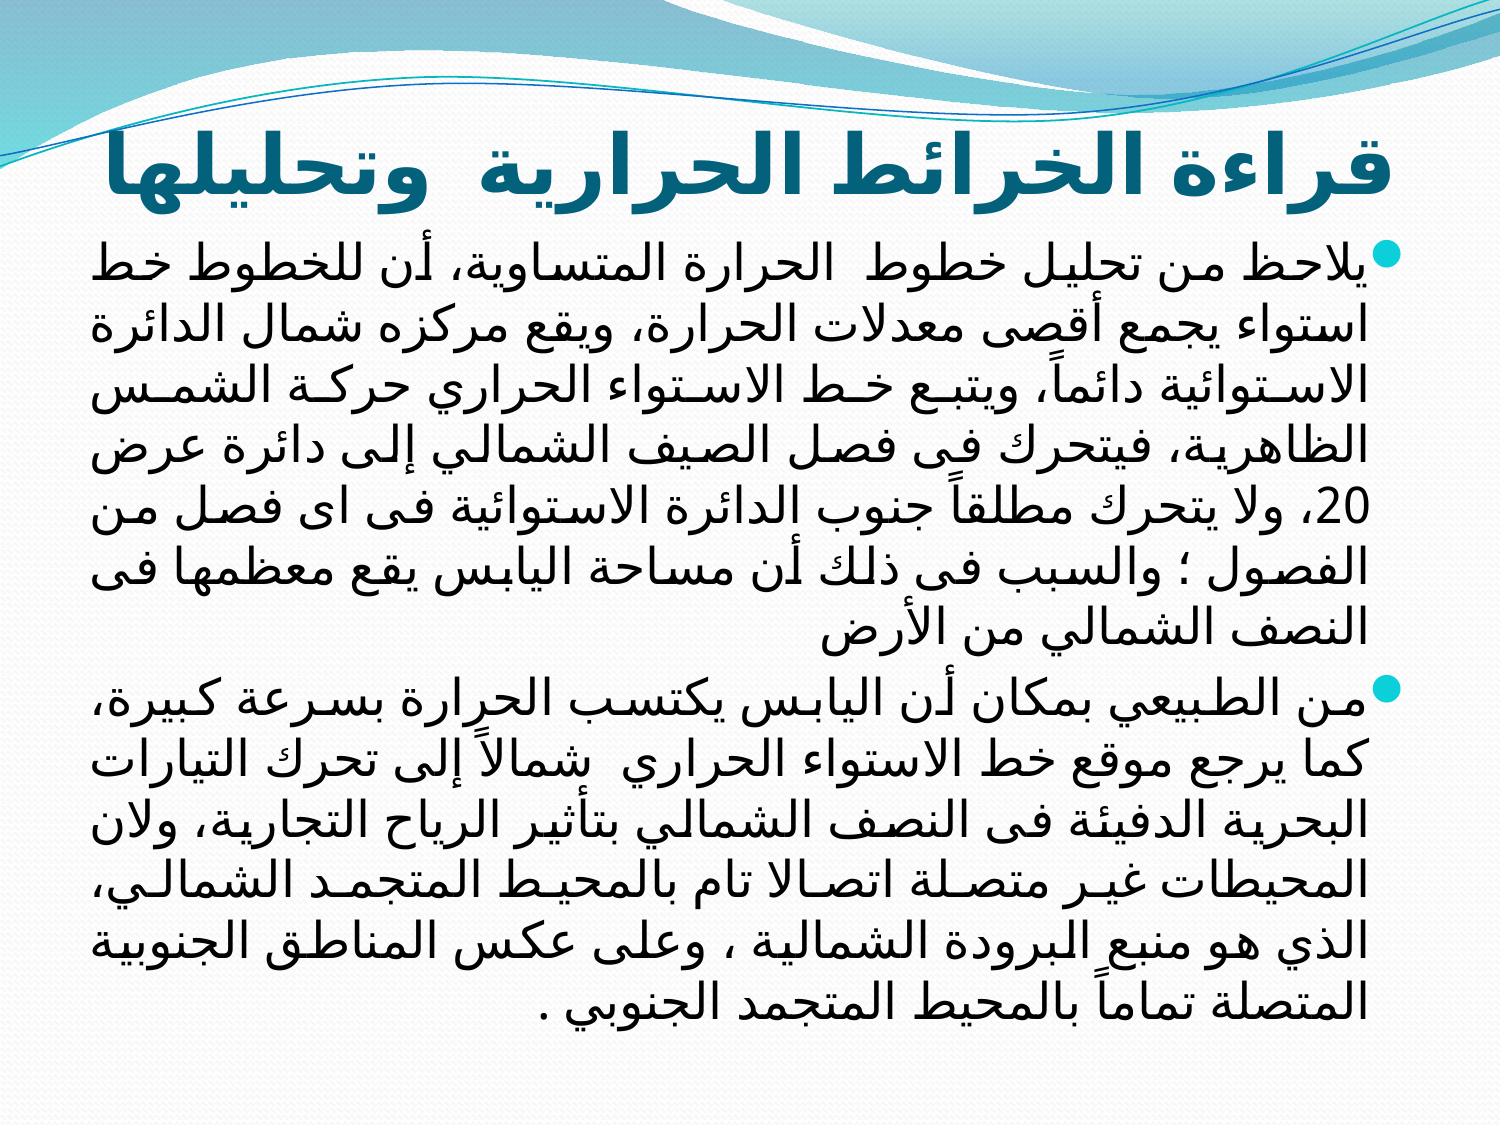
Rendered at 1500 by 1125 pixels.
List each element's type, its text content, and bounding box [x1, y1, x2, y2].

title قراءة الخرائط الحرارية وتحليلها [75, 41, 1425, 211]
list يلاحظ من تحليل خطوط الحرارة المتساوية، أن للخطوط خط استواء يجمع أقصى معدلات الحرارة، ويقع مركزه شمال الدائرة الاستوائية دائماً، ويتبع خط الاستواء الحراري حركة الشمس الظاهرية، فيتحرك فى فصل الصيف الشمالي إلى دائرة عرض 20، ولا يتحرك مطلقاً جنوب الدائرة الاستوائية فى اى فصل من الفصول ؛ والسبب فى ذلك أن مساحة اليابس يقع معظمها فى النصف الشمالي من الأرض من الطبيعي بمكان أن اليابس يكتسب الحرارة بسرعة كبيرة، كما يرجع موقع خط الاستواء الحراري شمالاً إلى تحرك التيارات البحرية الدفيئة فى النصف الشمالي بتأثير الرياح التجارية، ولان المحيطات غير متصلة اتصالا تام بالمحيط المتجمد الشمالي، الذي هو منبع البرودة الشمالية ، وعلى عكس المناطق الجنوبية المتصلة تماماً بالمحيط المتجمد الجنوبي . [75, 222, 1425, 1067]
